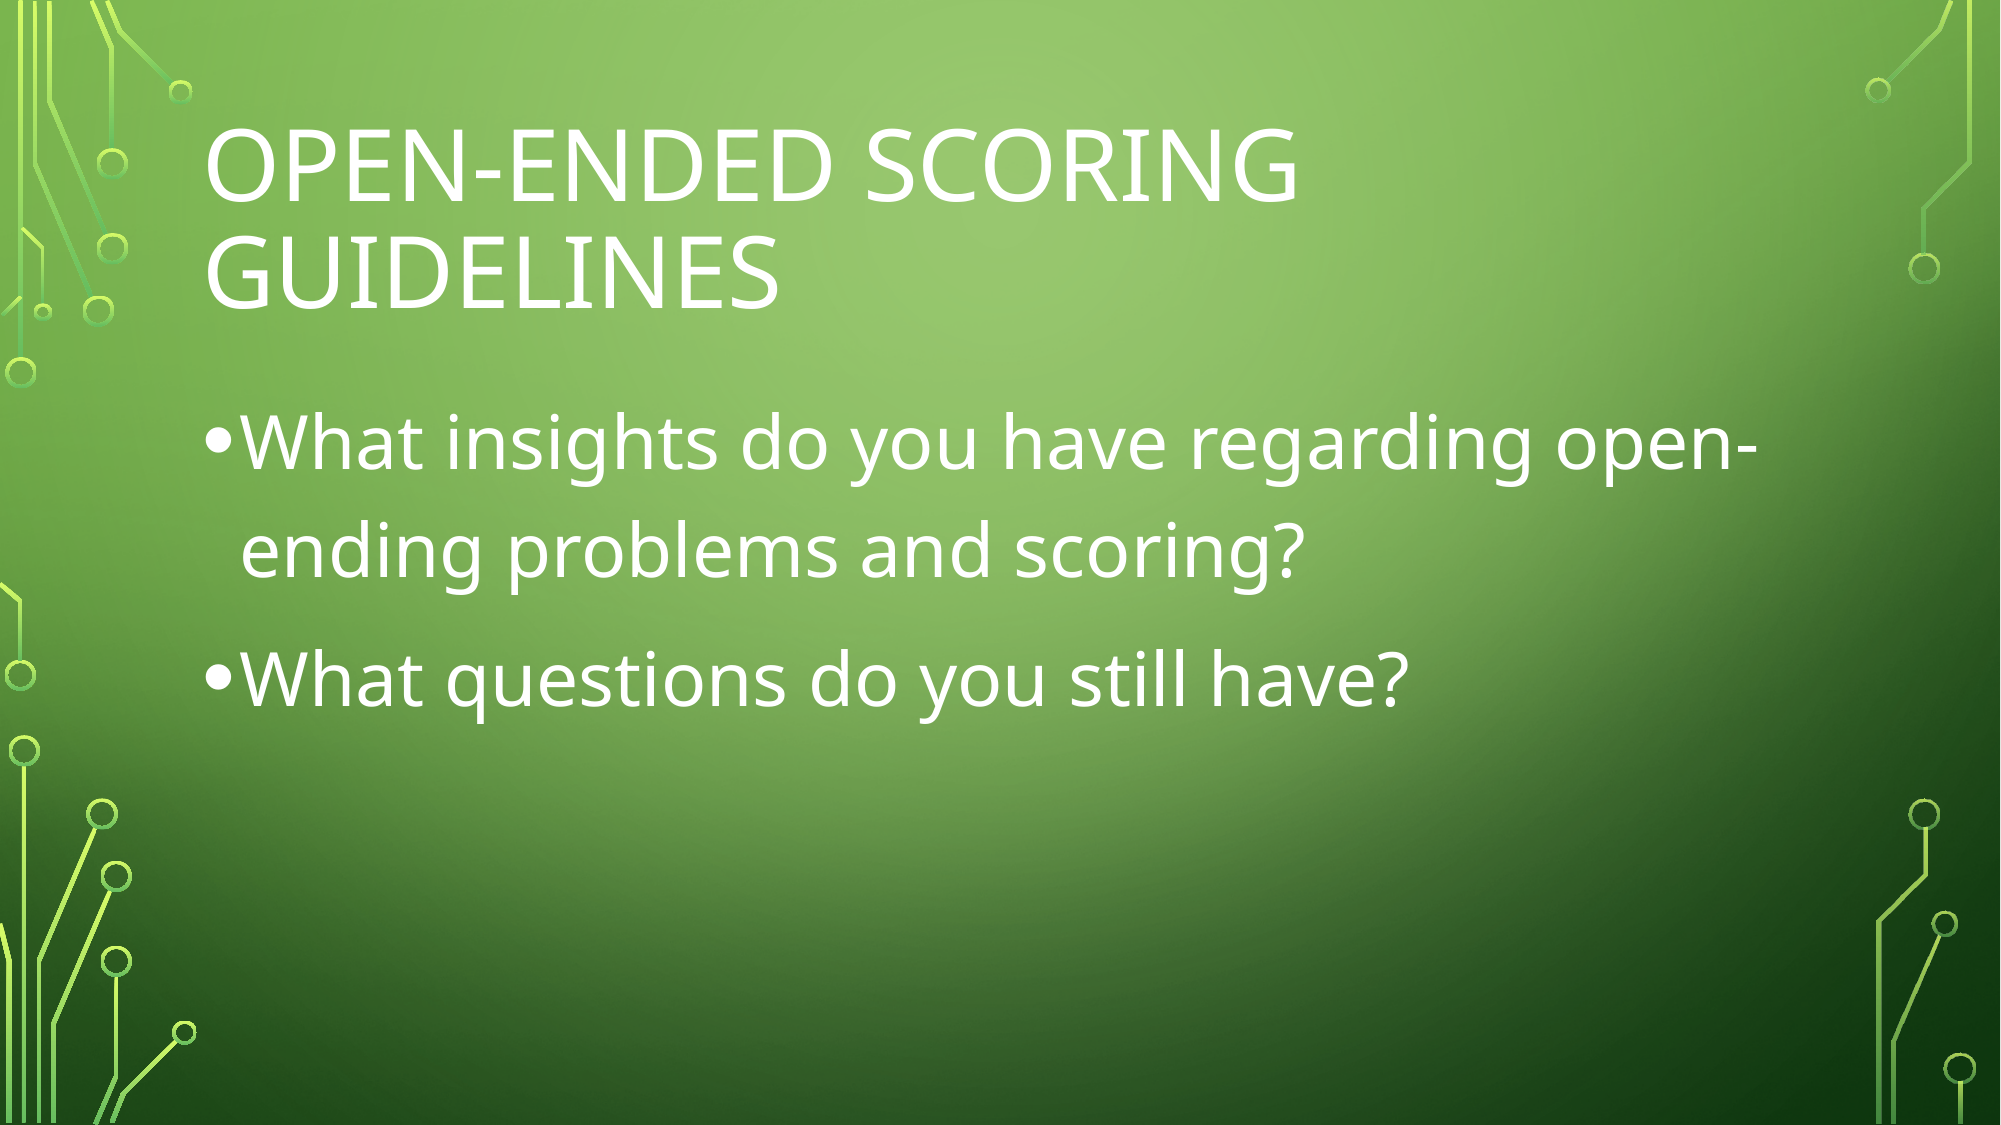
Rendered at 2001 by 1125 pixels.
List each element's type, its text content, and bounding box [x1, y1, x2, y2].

list What insights do you have regarding open-ending problems and scoring? What questions do you still have? [187, 369, 1813, 950]
title Open-ended scoring guidelines [187, 101, 1922, 344]
